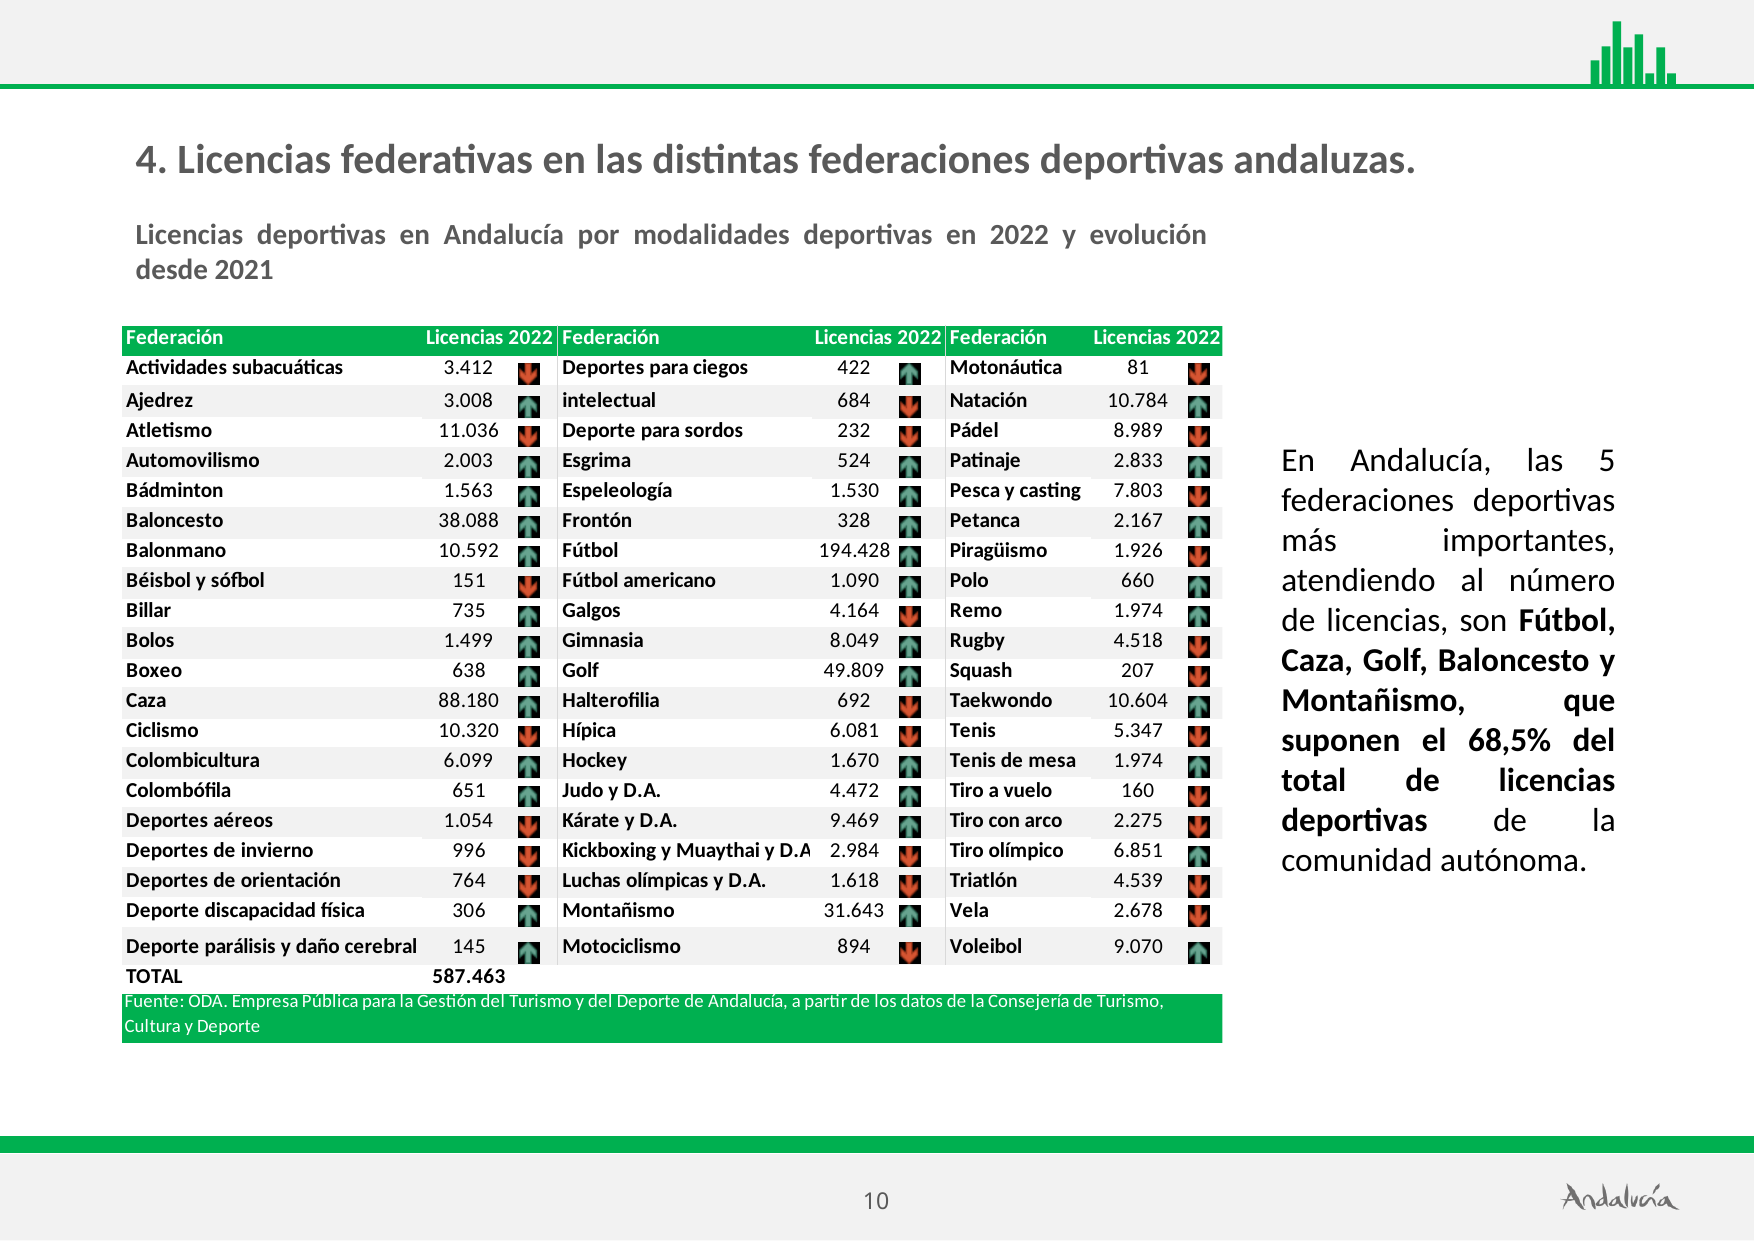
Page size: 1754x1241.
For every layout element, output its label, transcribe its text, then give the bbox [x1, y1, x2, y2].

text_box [120, 324, 1224, 1044]
text_box Licencias deportivas en Andalucía por modalidades deportivas en 2022 y evolución desde 2021 [120, 207, 1224, 293]
text_box En Andalucía, las 5 federaciones deportivas más importantes, atendiendo al número de licencias, son Fútbol, Caza, Golf, Baloncesto y Montañismo, que suponen el 68,5% del total de licencias deportivas de la comunidad autónoma. [1266, 431, 1631, 885]
picture [1560, 1183, 1680, 1210]
text_box 4. Licencias federativas en las distintas federaciones deportivas andaluzas. [120, 124, 1532, 189]
